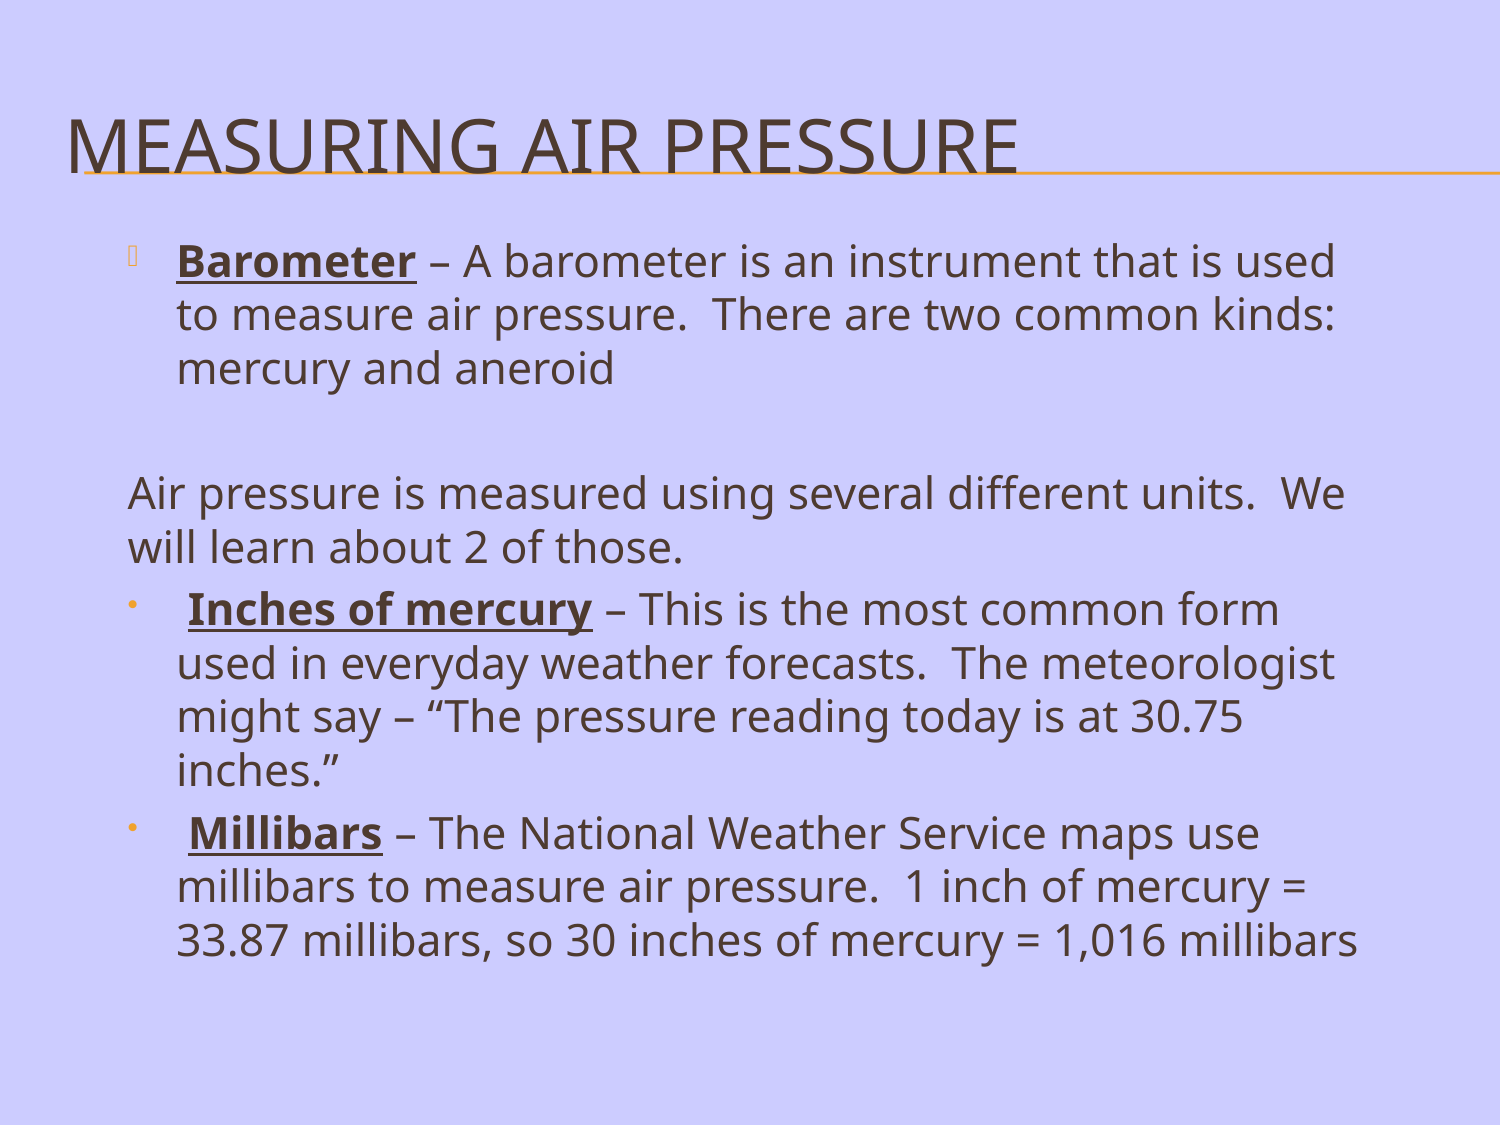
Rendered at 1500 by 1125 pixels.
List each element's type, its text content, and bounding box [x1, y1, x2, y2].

list Barometer – A barometer is an instrument that is used to measure air pressure. There are two common kinds: mercury and aneroid Air pressure is measured using several different units. We will learn about 2 of those. Inches of mercury – This is the most common form used in everyday weather forecasts. The meteorologist might say – “The pressure reading today is at 30.75 inches.” Millibars – The National Weather Service maps use millibars to measure air pressure. 1 inch of mercury = 33.87 millibars, so 30 inches of mercury = 1,016 millibars [112, 224, 1388, 1026]
title Measuring Air Pressure [50, 75, 1475, 213]
